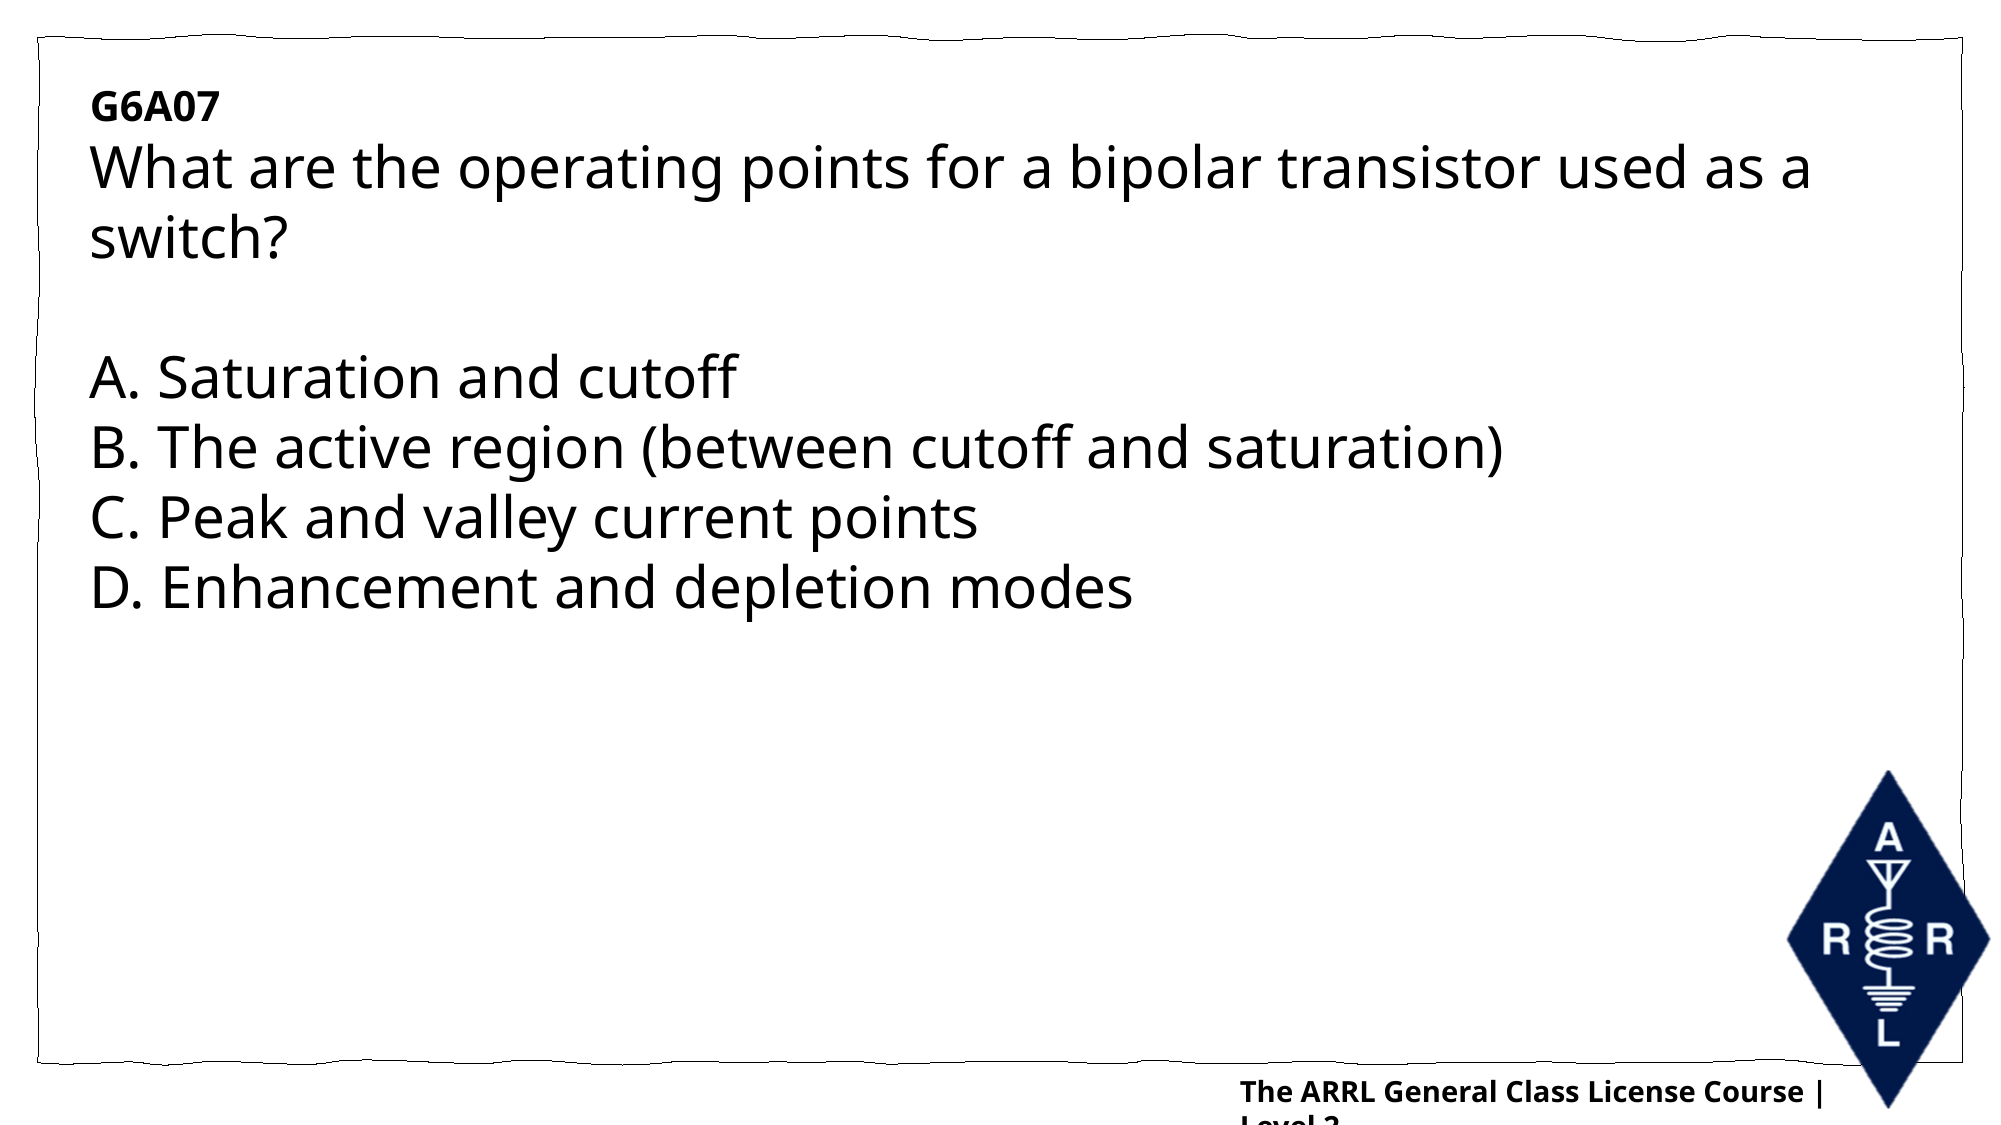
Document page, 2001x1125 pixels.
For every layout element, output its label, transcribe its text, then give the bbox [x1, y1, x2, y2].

picture [1773, 752, 1999, 1125]
text_box G6A07 What are the operating points for a bipolar transistor used as a switch? A. Saturation and cutoff B. The active region (between cutoff and saturation) C. Peak and valley current points D. Enhancement and depletion modes [75, 72, 1850, 628]
